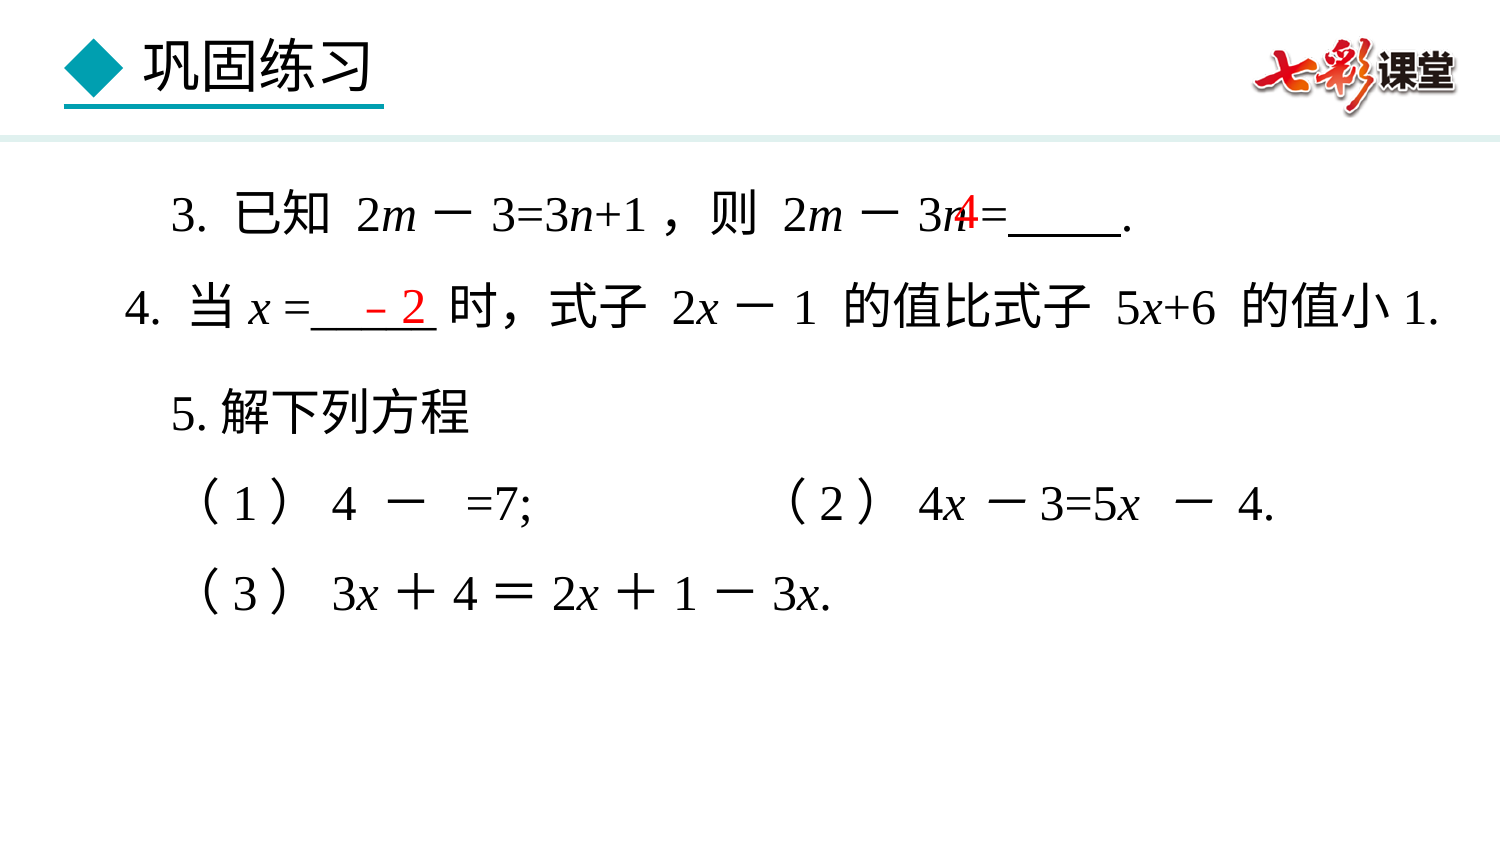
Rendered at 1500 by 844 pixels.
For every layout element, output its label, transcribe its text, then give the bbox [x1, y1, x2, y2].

text_box ﹣2 [336, 266, 479, 341]
text_box 4 [939, 171, 1081, 246]
picture [1249, 32, 1461, 118]
text_box 4. 当x =_____时，式子 2x－1 的值比式子 5x+6 的值小1. [109, 267, 1455, 343]
text_box 3. 已知 2m－3=3n+1，则 2m－3n = . [155, 173, 1344, 249]
